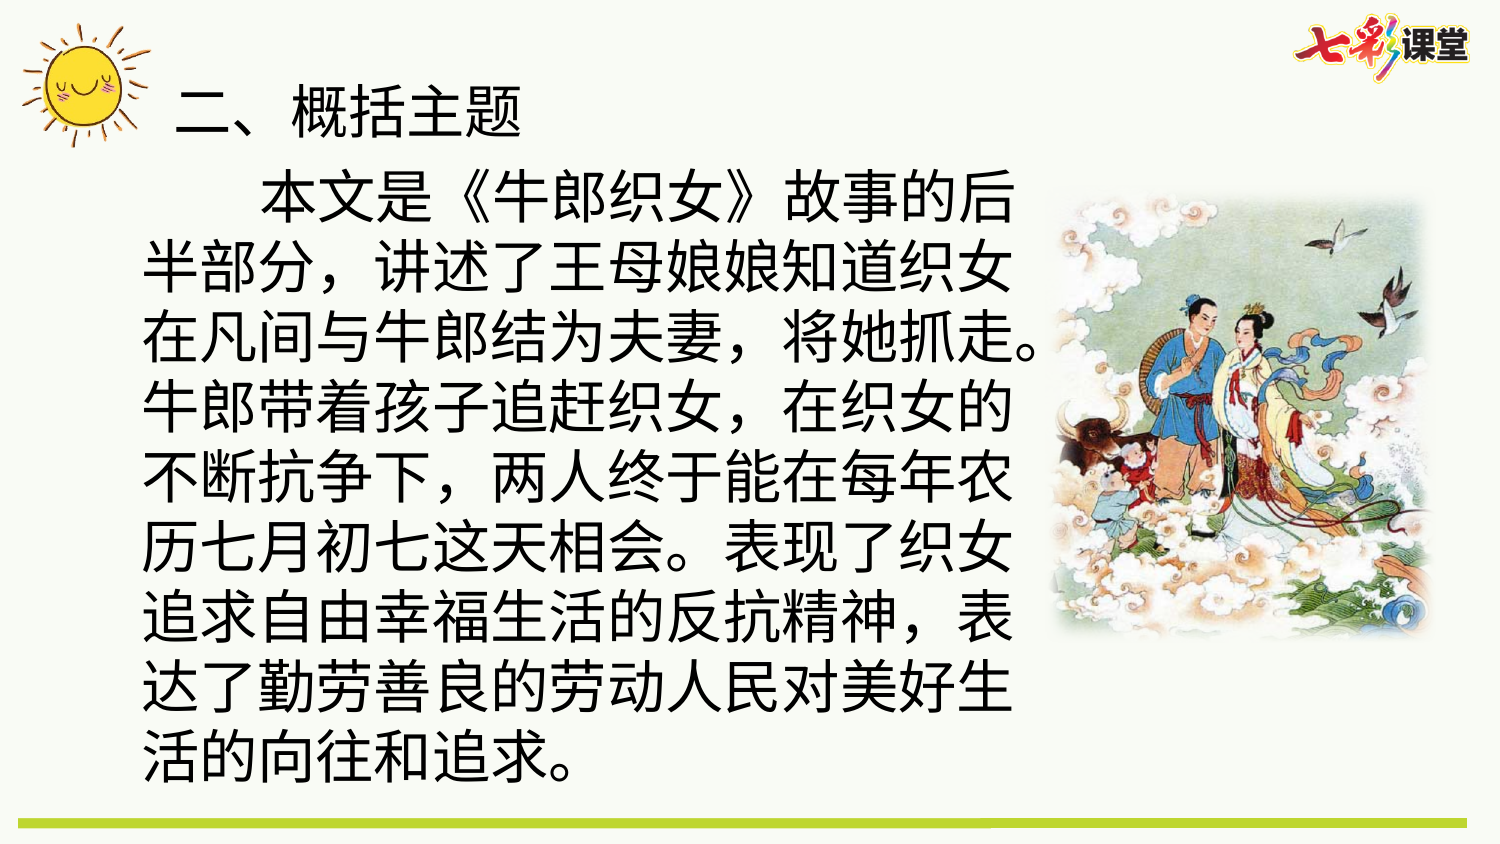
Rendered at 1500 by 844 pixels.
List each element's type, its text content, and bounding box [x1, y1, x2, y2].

text_box 本文是《牛郎织女》故事的后半部分，讲述了王母娘娘知道织女在凡间与牛郎结为夫妻，将她抓走。牛郎带着孩子追赶织女，在织女的不断抗争下，两人终于能在每年农历七月初七这天相会。表现了织女追求自由幸福生活的反抗精神，表达了勤劳善良的劳动人民对美好生活的向往和追求。 [126, 153, 1068, 798]
picture [1044, 185, 1436, 645]
picture [0, 0, 173, 172]
text_box 二、概括主题 [158, 67, 688, 153]
picture [1291, 9, 1472, 87]
picture [18, 771, 1467, 844]
